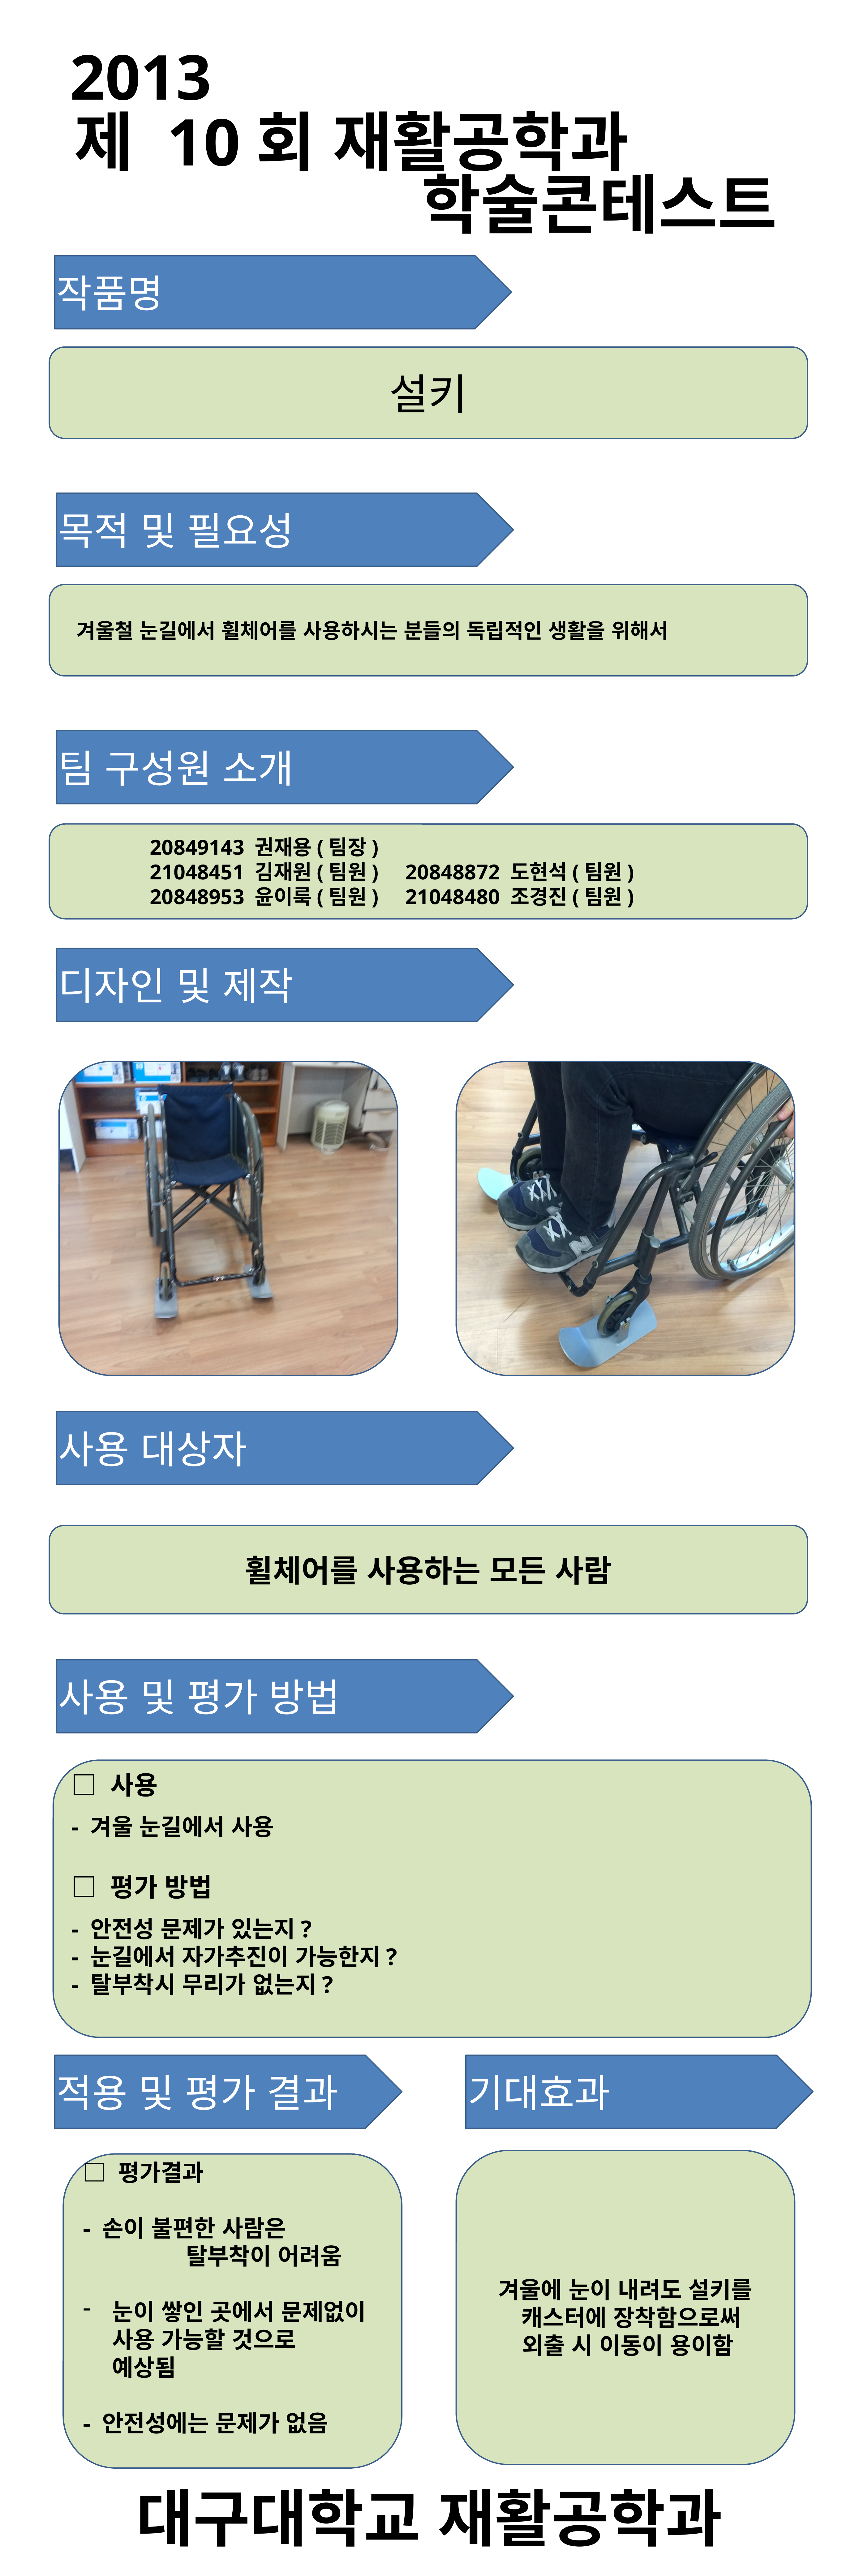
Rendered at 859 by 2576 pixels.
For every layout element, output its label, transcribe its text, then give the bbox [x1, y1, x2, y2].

text_box 기대효과 [465, 2054, 814, 2129]
text_box 사용 대상자 [56, 1411, 514, 1485]
text_box 목적 및 필요성 [56, 492, 514, 567]
text_box 작품명 [54, 255, 512, 330]
text_box 디자인 및 제작 [56, 947, 514, 1022]
text_box □ 사용 - 겨울 눈길에서 사용 □ 평가 방법 - 안전성 문제가 있는지? - 눈길에서 자가추진이 가능한지? - 탈부착시 무리가 없는지? [52, 1759, 812, 2038]
text_box 2013 [50, 22, 277, 99]
text_box 겨울에 눈이 내려도 설키를 캐스터에 장착함으로써 외출 시 이동이 용이함 [455, 2150, 796, 2465]
text_box □ 평가결과 - 손이 불편한 사람은 탈부착이 어려움 눈이 쌓인 곳에서 문제없이 사용 가능할 것으로 예상됨 - 안전성에는 문제가 없음 [62, 2153, 403, 2469]
text_box [58, 1061, 398, 1376]
text_box 대구대학교 재활공학과 [0, 2477, 859, 2556]
text_box 겨울철 눈길에서 휠체어를 사용하시는 분들의 독립적인 생활을 위해서 [49, 584, 808, 677]
text_box 사용 및 평가 방법 [56, 1659, 514, 1734]
text_box 휠체어를 사용하는 모든 사람 [49, 1525, 808, 1615]
text_box 제 10회 재활공학과 학술콘테스트 [0, 99, 859, 243]
text_box 20849143 권재용(팀장) 21048451 김재원(팀원) 20848872 도현석(팀원) 20848953 윤이룩(팀원) 21048480 조경진(팀원) [49, 823, 808, 920]
text_box [455, 1061, 796, 1376]
text_box 팀 구성원 소개 [56, 730, 514, 805]
text_box 설키 [49, 346, 808, 439]
text_box 적용 및 평가 결과 [54, 2054, 403, 2129]
